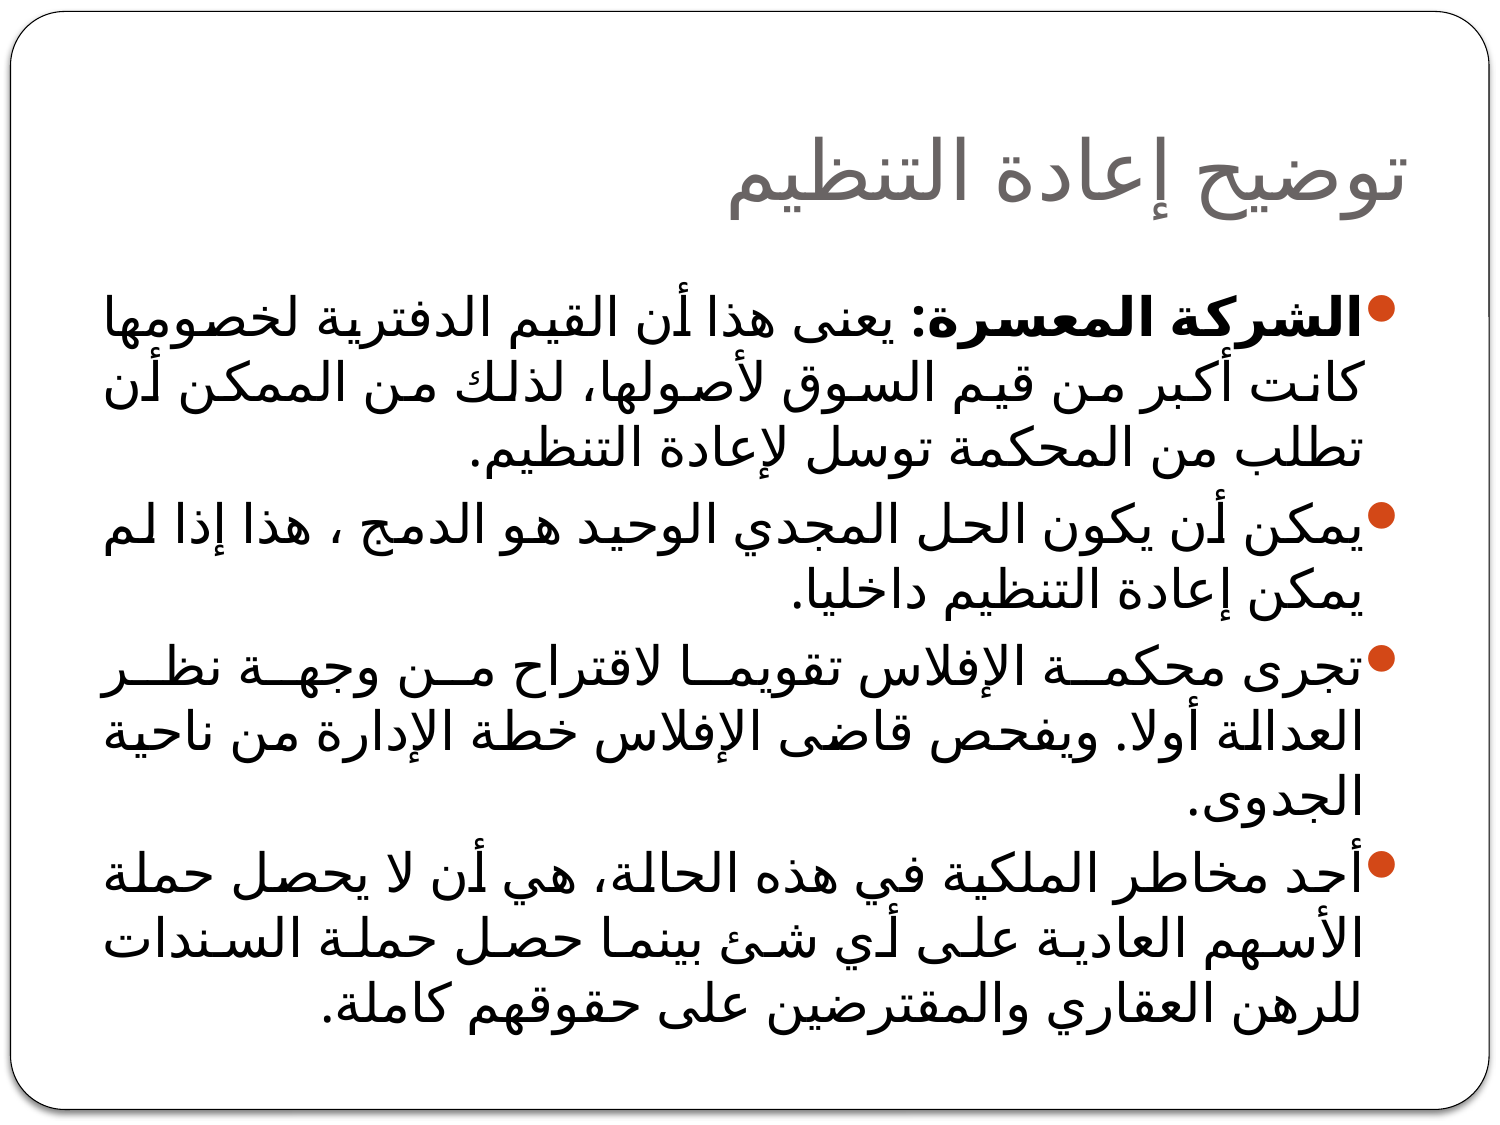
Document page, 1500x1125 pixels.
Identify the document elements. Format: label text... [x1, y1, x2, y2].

list الشركة المعسرة: يعنى هذا أن القيم الدفترية لخصومها كانت أكبر من قيم السوق لأصولها، لذلك من الممكن أن تطلب من المحكمة توسل لإعادة التنظيم. يمكن أن يكون الحل المجدي الوحيد هو الدمج ، هذا إذا لم يمكن إعادة التنظيم داخليا. تجرى محكمة الإفلاس تقويما لاقتراح من وجهة نظر العدالة أولا. ويفحص قاضى الإفلاس خطة الإدارة من ناحية الجدوى. أحد مخاطر الملكية في هذه الحالة، هي أن لا يحصل حملة الأسهم العادية على أي شئ بينما حصل حملة السندات للرهن العقاري والمقترضين على حقوقهم كاملة. [87, 275, 1425, 988]
title توضيح إعادة التنظيم [150, 45, 1425, 233]
